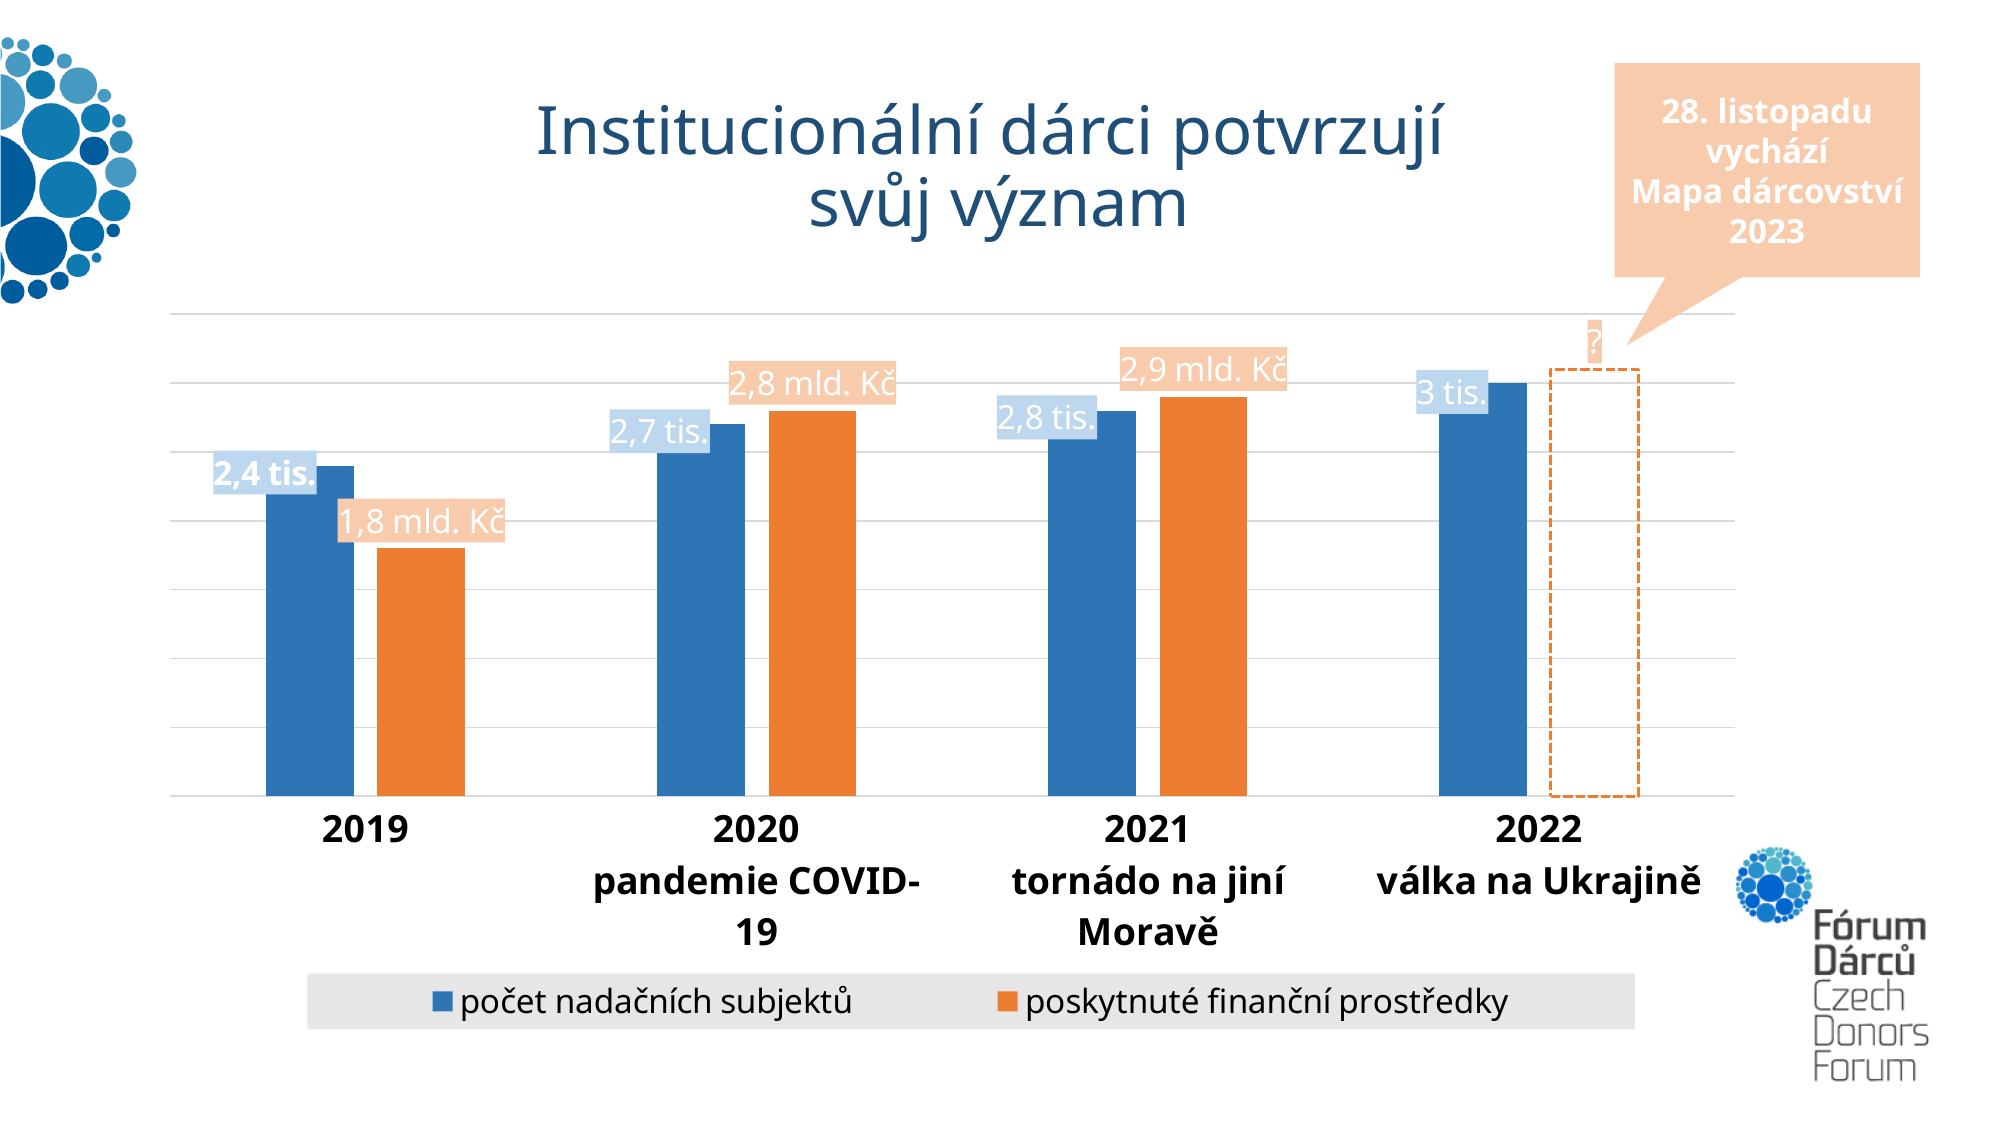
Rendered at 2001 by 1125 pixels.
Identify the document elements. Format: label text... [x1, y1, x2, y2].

text_box 28. listopadu vychází Mapa dárcovství 2023 [1613, 62, 1922, 299]
chart [137, 299, 1768, 1040]
title Institucionální dárci potvrzují svůj význam [138, 59, 1863, 278]
picture [1694, 819, 2000, 1125]
picture [0, 32, 138, 305]
